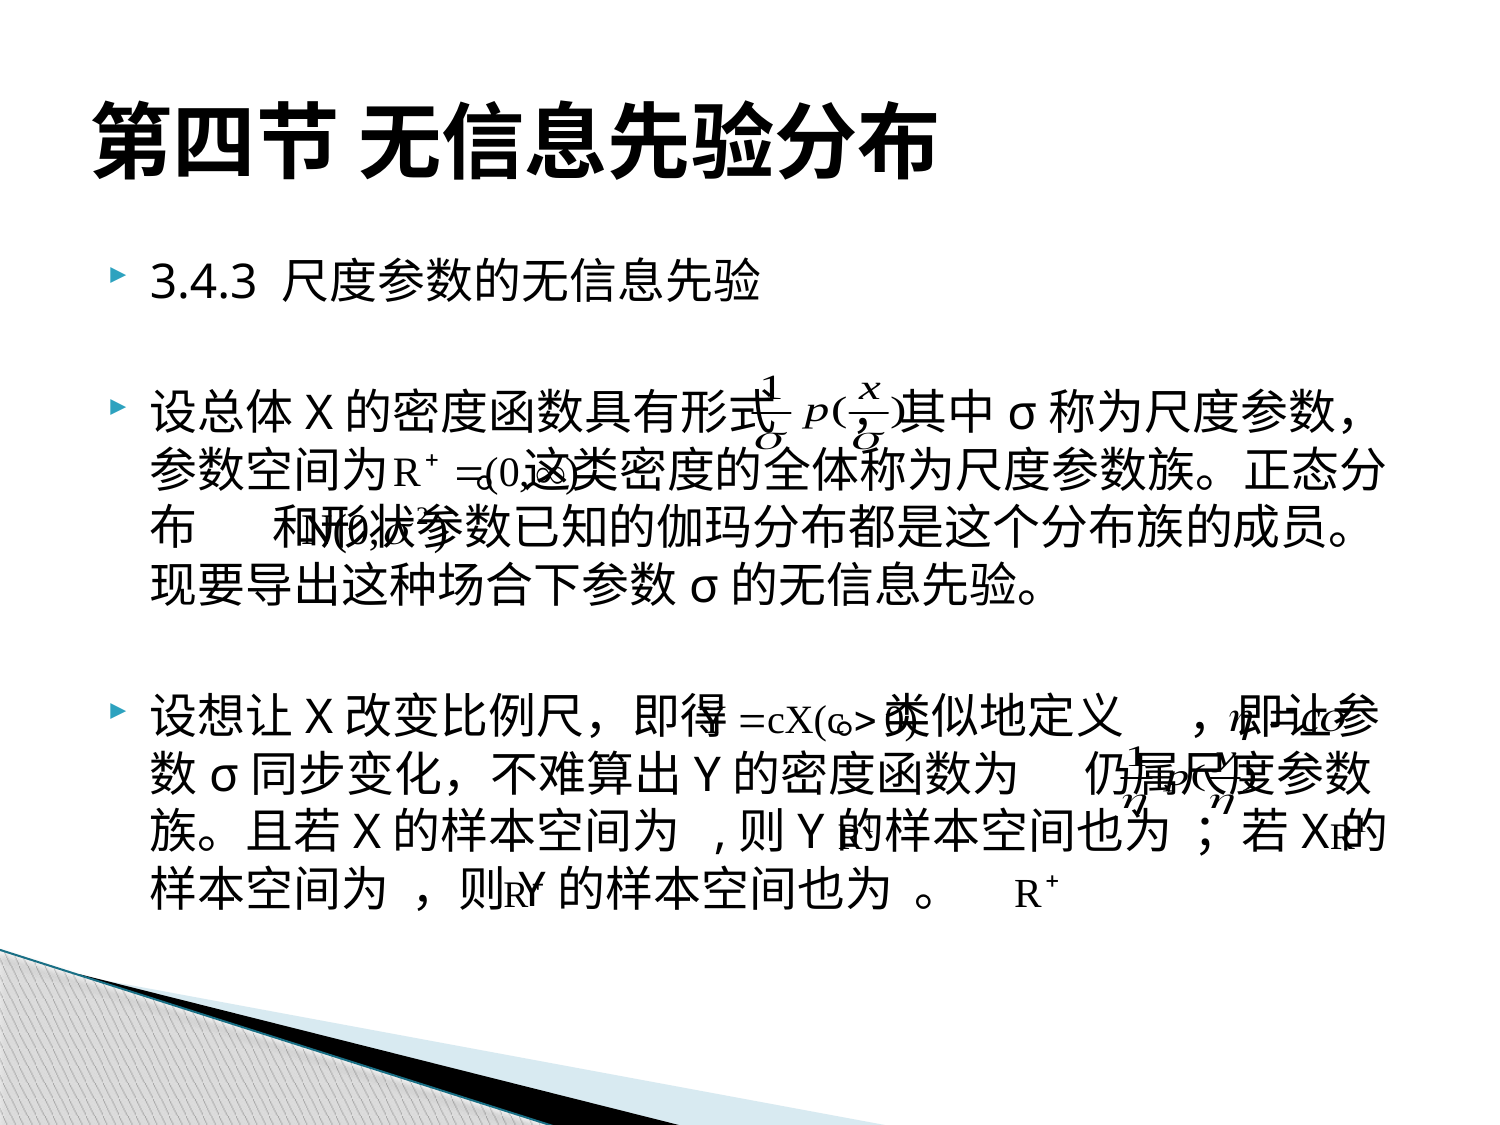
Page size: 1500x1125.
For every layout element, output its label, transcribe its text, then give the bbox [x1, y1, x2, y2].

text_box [831, 808, 880, 856]
list 3.4.3 尺度参数的无信息先验 设总体X的密度函数具有形式 ，其中σ称为尺度参数，参数空间为 。这类密度的全体称为尺度参数族。正态分布 和形状参数已知的伽玛分布都是这个分布族的成员。现要导出这种场合下参数σ的无信息先验。 设想让X改变比例尺，即得 。类似地定义 ，即让参数σ同步变化，不难算出Y的密度函数为 仍属尺度参数族。且若X的样本空间为 ,则Y的样本空间也为 ；若X的样本空间为 ，则Y的样本空间也为 。 [75, 243, 1425, 1125]
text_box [1224, 701, 1360, 751]
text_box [497, 866, 551, 915]
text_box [292, 496, 458, 563]
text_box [386, 440, 587, 505]
title 第四节 无信息先验分布 [75, 45, 1425, 233]
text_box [738, 365, 915, 458]
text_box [691, 696, 927, 751]
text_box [1007, 862, 1067, 915]
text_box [1323, 808, 1372, 856]
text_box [1112, 738, 1266, 821]
